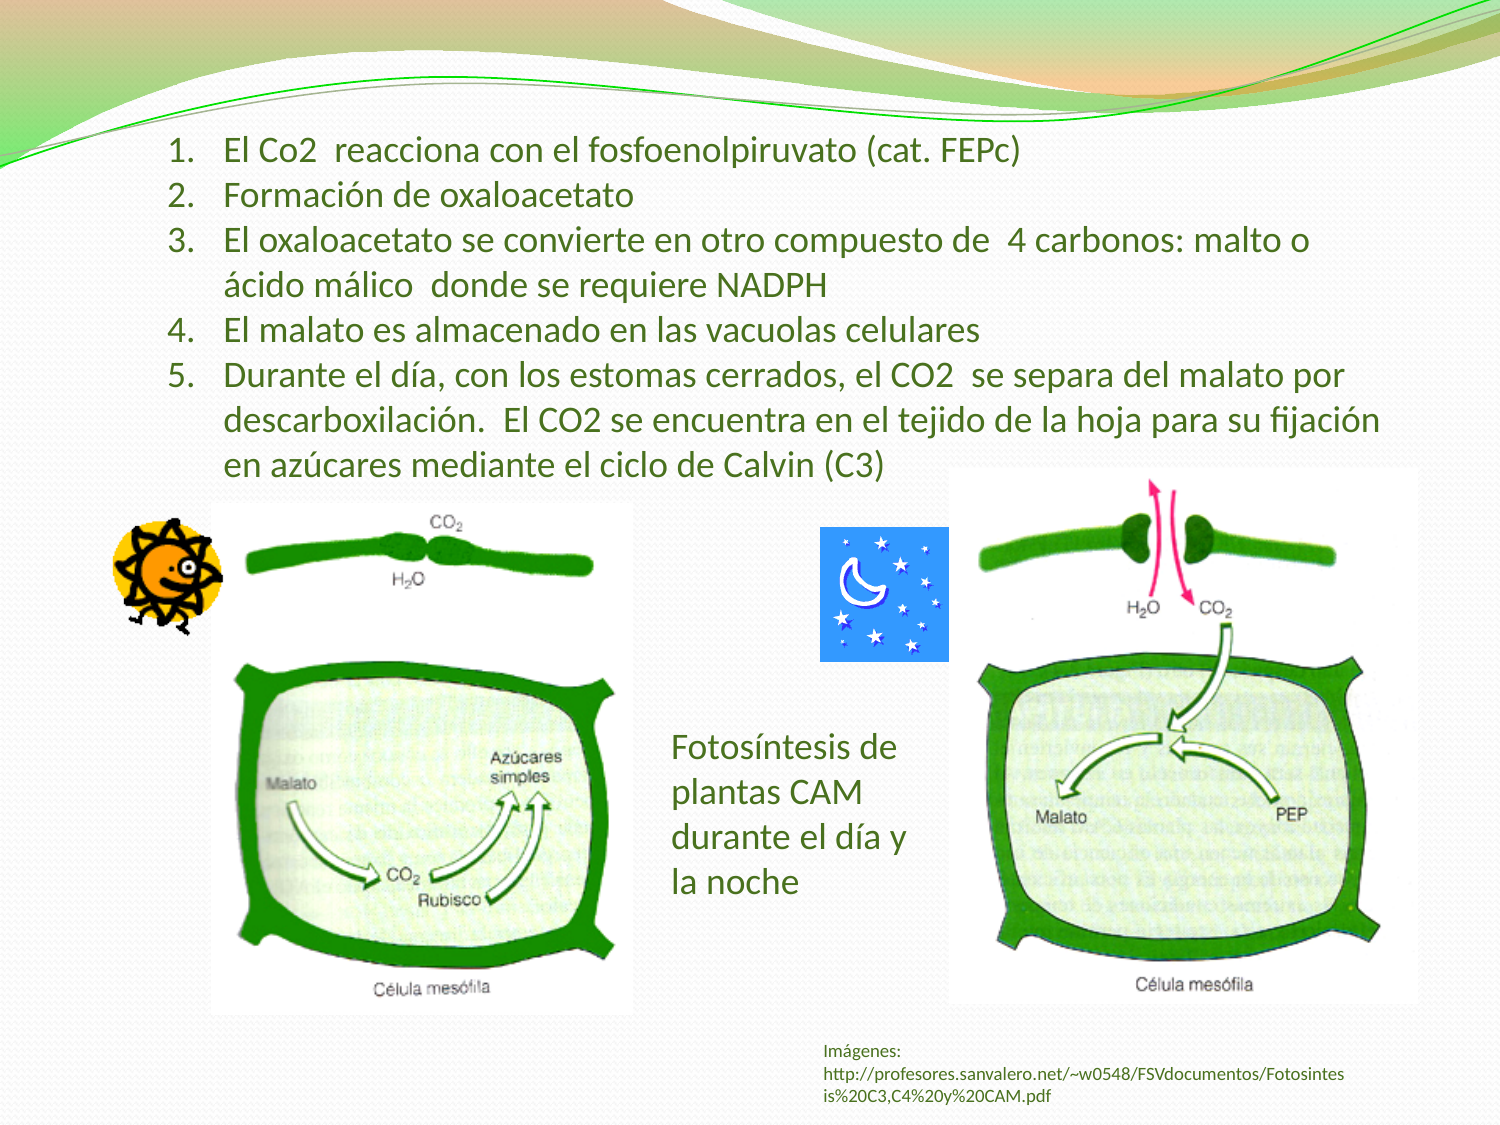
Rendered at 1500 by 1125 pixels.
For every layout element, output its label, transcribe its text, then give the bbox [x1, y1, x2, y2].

text_box Fotosíntesis de plantas CAM durante el día y la noche [656, 714, 938, 910]
picture [105, 503, 633, 1015]
text_box El Co2 reacciona con el fosfoenolpiruvato (cat. FEPc) Formación de oxaloacetato El oxaloacetato se convierte en otro compuesto de 4 carbonos: malto o ácido málico donde se requiere NADPH El malato es almacenado en las vacuolas celulares Durante el día, con los estomas cerrados, el CO2 se separa del malato por descarboxilación. El CO2 se encuentra en el tejido de la hoja para su fijación en azúcares mediante el ciclo de Calvin (C3) [152, 117, 1407, 672]
picture [820, 468, 1419, 1004]
text_box Imágenes: http://profesores.sanvalero.net/~w0548/FSVdocumentos/Fotosintesis%20C3,C4%20y%20CAM.pdf [808, 1031, 1360, 1114]
